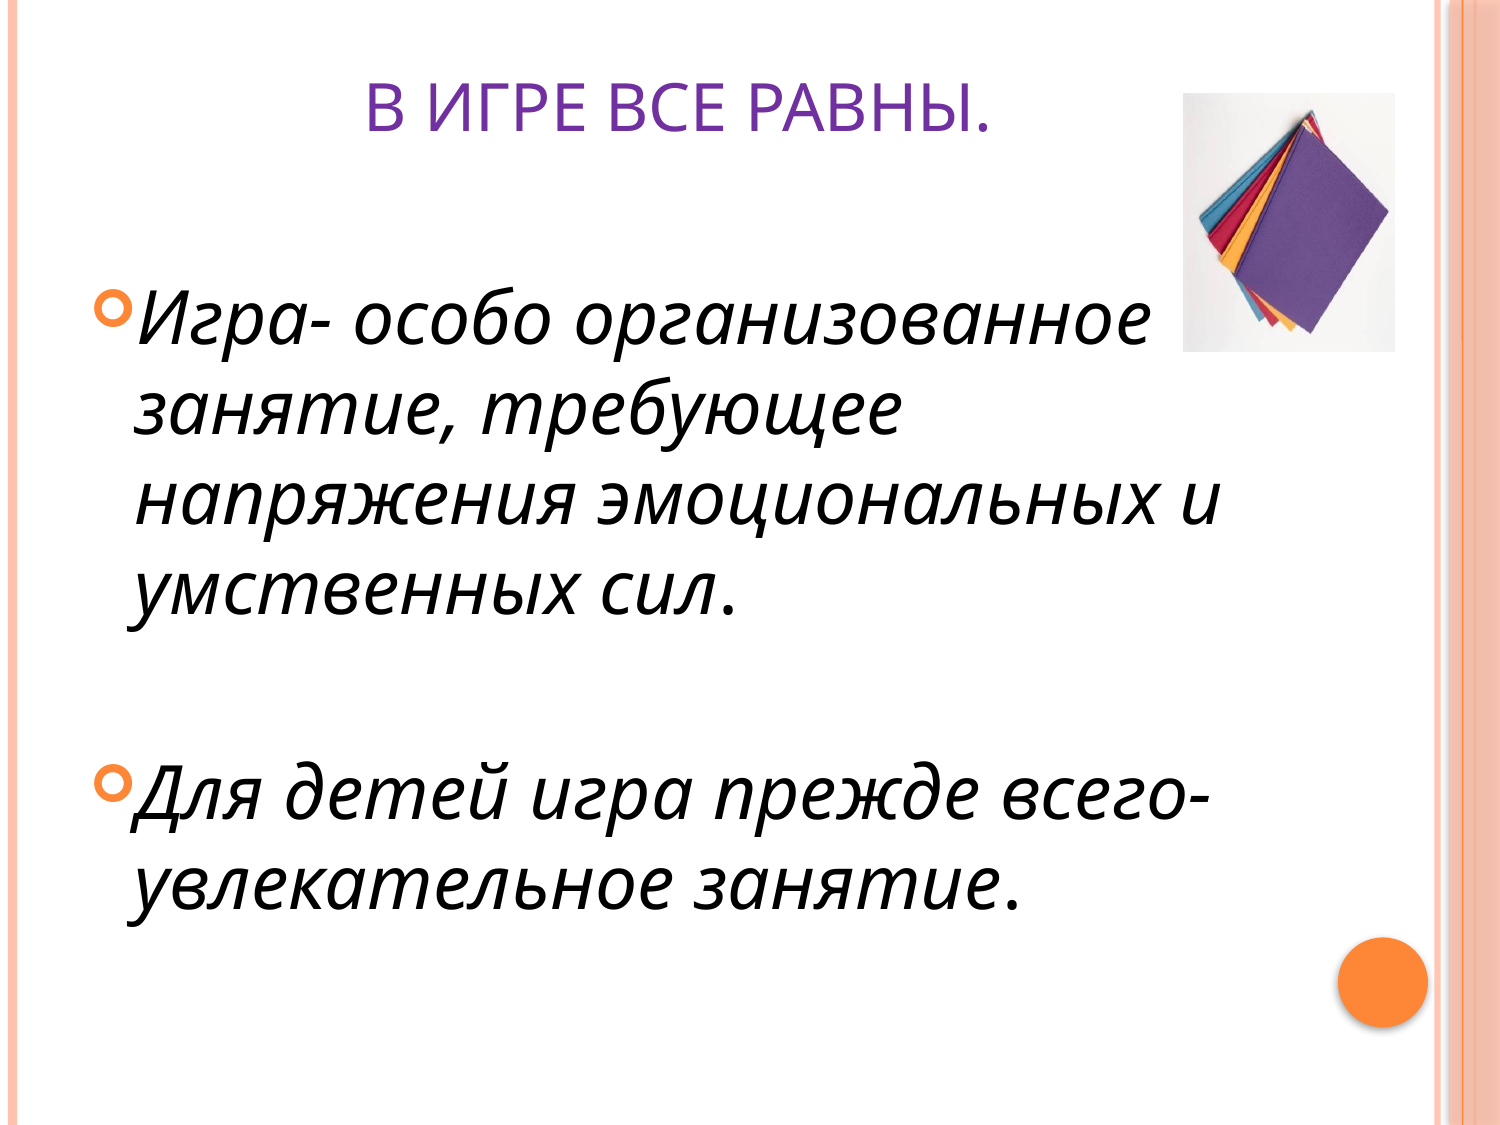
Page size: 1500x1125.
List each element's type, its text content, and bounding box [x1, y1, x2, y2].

picture [1182, 93, 1395, 352]
list Игра- особо организованное занятие, требующее напряжения эмоциональных и умственных сил. Для детей игра прежде всего- увлекательное занятие. [75, 262, 1300, 1062]
title В игре все равны. [75, 45, 1300, 233]
